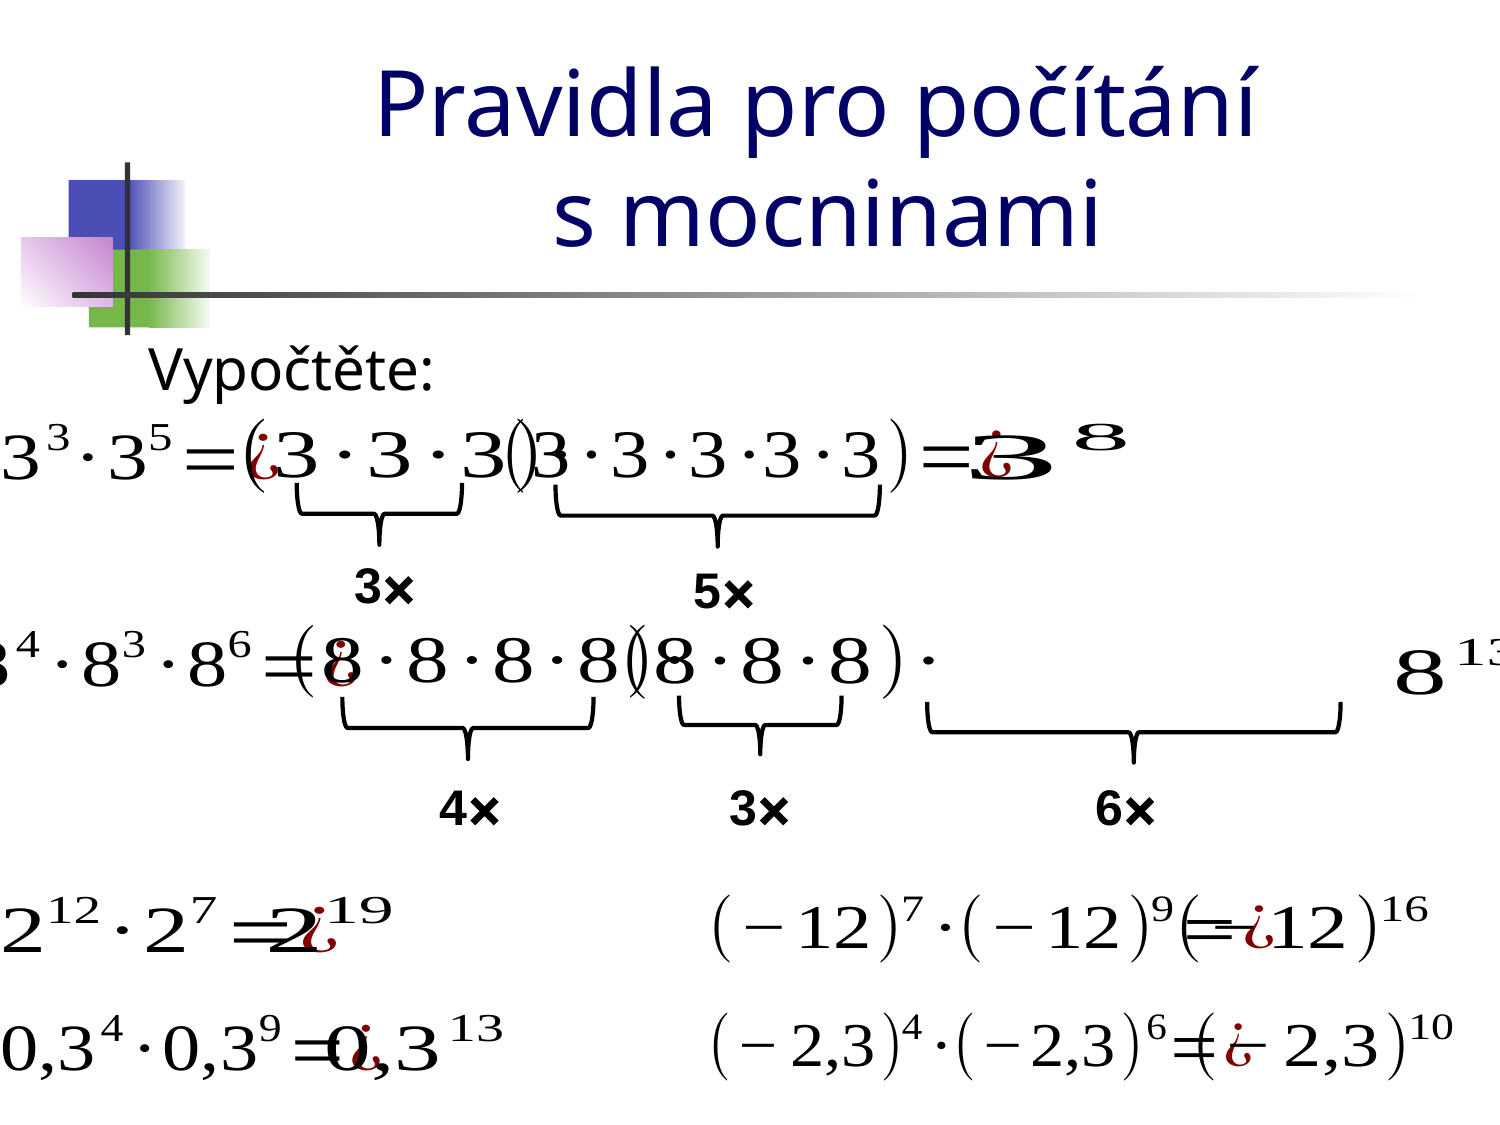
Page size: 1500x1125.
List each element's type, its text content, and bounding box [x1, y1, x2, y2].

text_box [296, 482, 463, 545]
text_box [555, 484, 880, 547]
text_box 3⨯ [339, 546, 455, 622]
text_box 5⨯ [679, 550, 795, 626]
list Vypočtěte: [117, 324, 1028, 408]
text_box 3⨯ [714, 767, 830, 843]
title Pravidla pro počítání s mocninami [188, 34, 1468, 276]
text_box [679, 695, 842, 755]
text_box 6⨯ [1080, 767, 1196, 843]
text_box 4⨯ [425, 767, 541, 843]
text_box [342, 696, 594, 759]
text_box [927, 701, 1341, 763]
